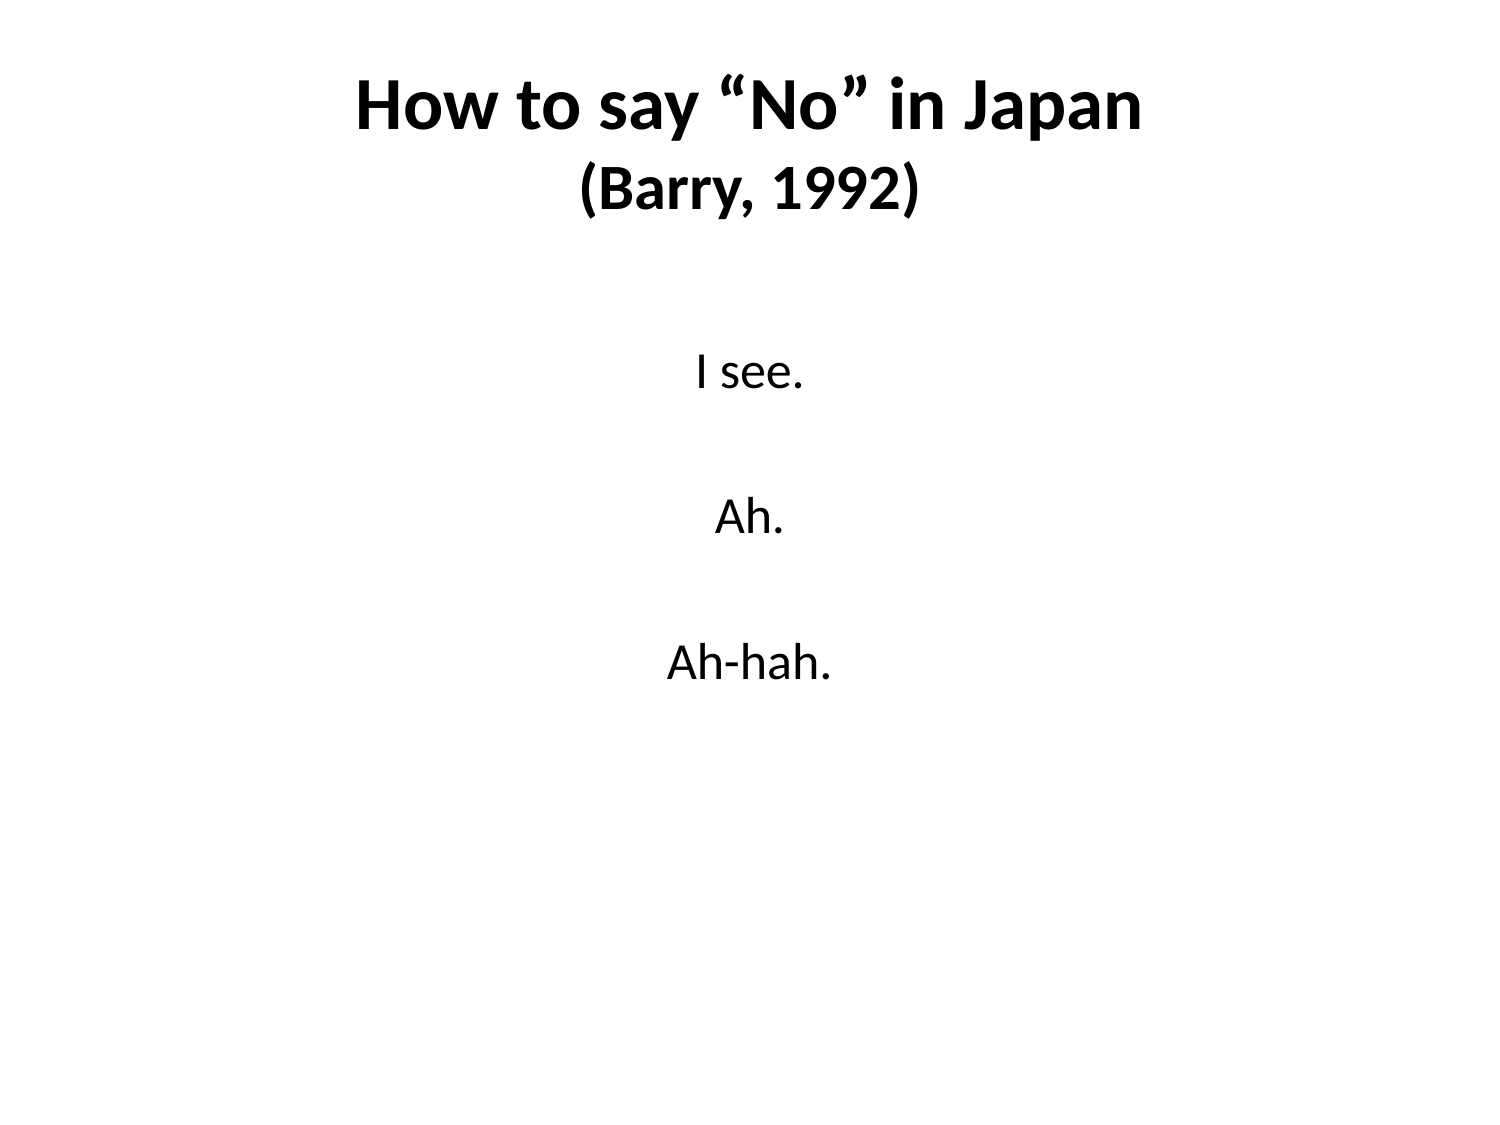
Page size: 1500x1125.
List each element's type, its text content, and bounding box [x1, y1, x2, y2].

title How to say “No” in Japan (Barry, 1992) [75, 45, 1425, 233]
list I see. Ah. Ah-hah. Yes. That is very interesting. [75, 328, 1425, 1125]
